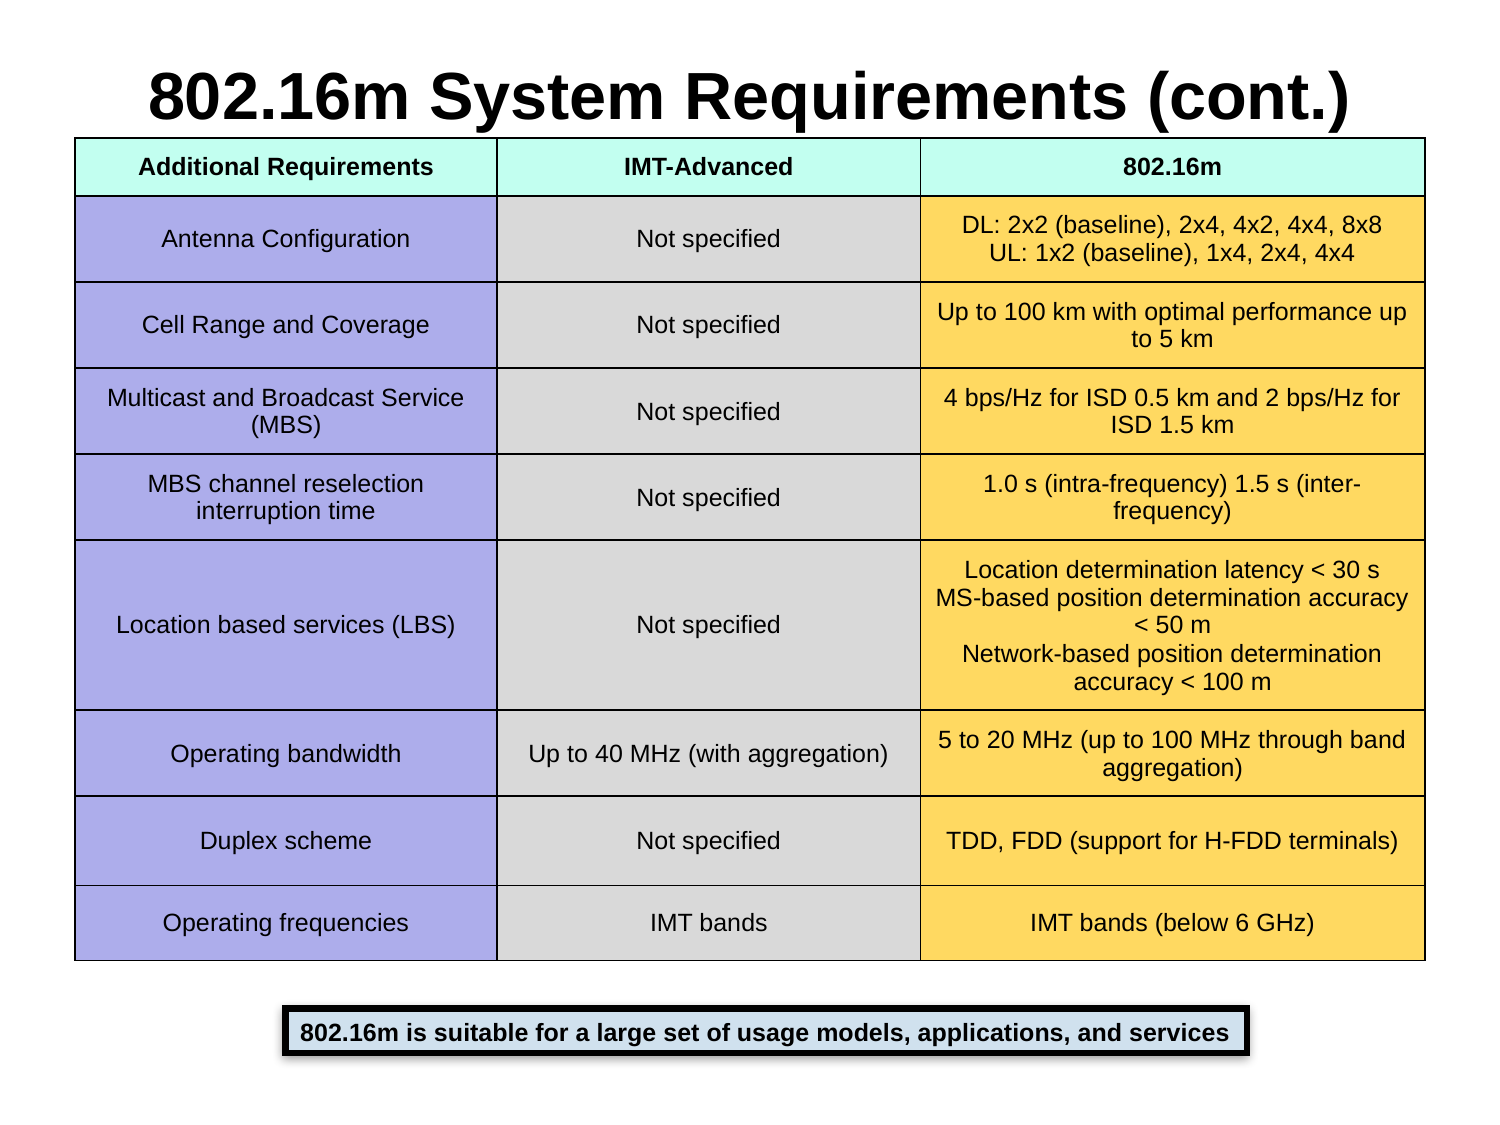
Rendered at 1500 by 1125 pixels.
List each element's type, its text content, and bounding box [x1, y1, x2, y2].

table_cell Duplex scheme [76, 797, 496, 885]
table_cell TDD, FDD (support for H-FDD terminals) [921, 797, 1424, 885]
table_cell Not specified [498, 197, 920, 281]
table_cell MBS channel reselection interruption time [76, 455, 496, 539]
text_box [31, 0, 1469, 188]
table_cell Not specified [498, 797, 920, 885]
table_cell Location based services (LBS) [76, 541, 496, 709]
table_cell Cell Range and Coverage [76, 283, 496, 367]
table_cell 5 to 20 MHz (up to 100 MHz through band aggregation) [921, 711, 1424, 795]
table_cell Multicast and Broadcast Service (MBS) [76, 369, 496, 453]
table_cell Not specified [498, 455, 920, 539]
table_cell Operating frequencies [76, 886, 496, 960]
table_cell Location determination latency < 30 s MS-based position determination accuracy < 50 m Network-based position determination accuracy < 100 m [921, 541, 1424, 709]
table_cell Not specified [498, 369, 920, 453]
table_cell Antenna Configuration [76, 197, 496, 281]
table_cell DL: 2x2 (baseline), 2x4, 4x2, 4x4, 8x8 UL: 1x2 (baseline), 1x4, 2x4, 4x4 [921, 197, 1424, 281]
table_header 802.16m [921, 139, 1424, 195]
table_cell IMT bands (below 6 GHz) [921, 886, 1424, 960]
table_cell Operating bandwidth [76, 711, 496, 795]
table_header Additional Requirements [76, 139, 496, 195]
table_cell Up to 100 km with optimal performance up to 5 km [921, 283, 1424, 367]
table_cell 4 bps/Hz for ISD 0.5 km and 2 bps/Hz for ISD 1.5 km [921, 369, 1424, 453]
table_cell Not specified [498, 283, 920, 367]
text_box 802.16m is suitable for a large set of usage models, applications, and services [285, 1008, 1247, 1054]
table_header IMT-Advanced [498, 139, 920, 195]
table_cell Not specified [498, 541, 920, 709]
table_cell IMT bands [498, 886, 920, 960]
table_cell 1.0 s (intra-frequency) 1.5 s (inter-frequency) [921, 455, 1424, 539]
table_cell Up to 40 MHz (with aggregation) [498, 711, 920, 795]
